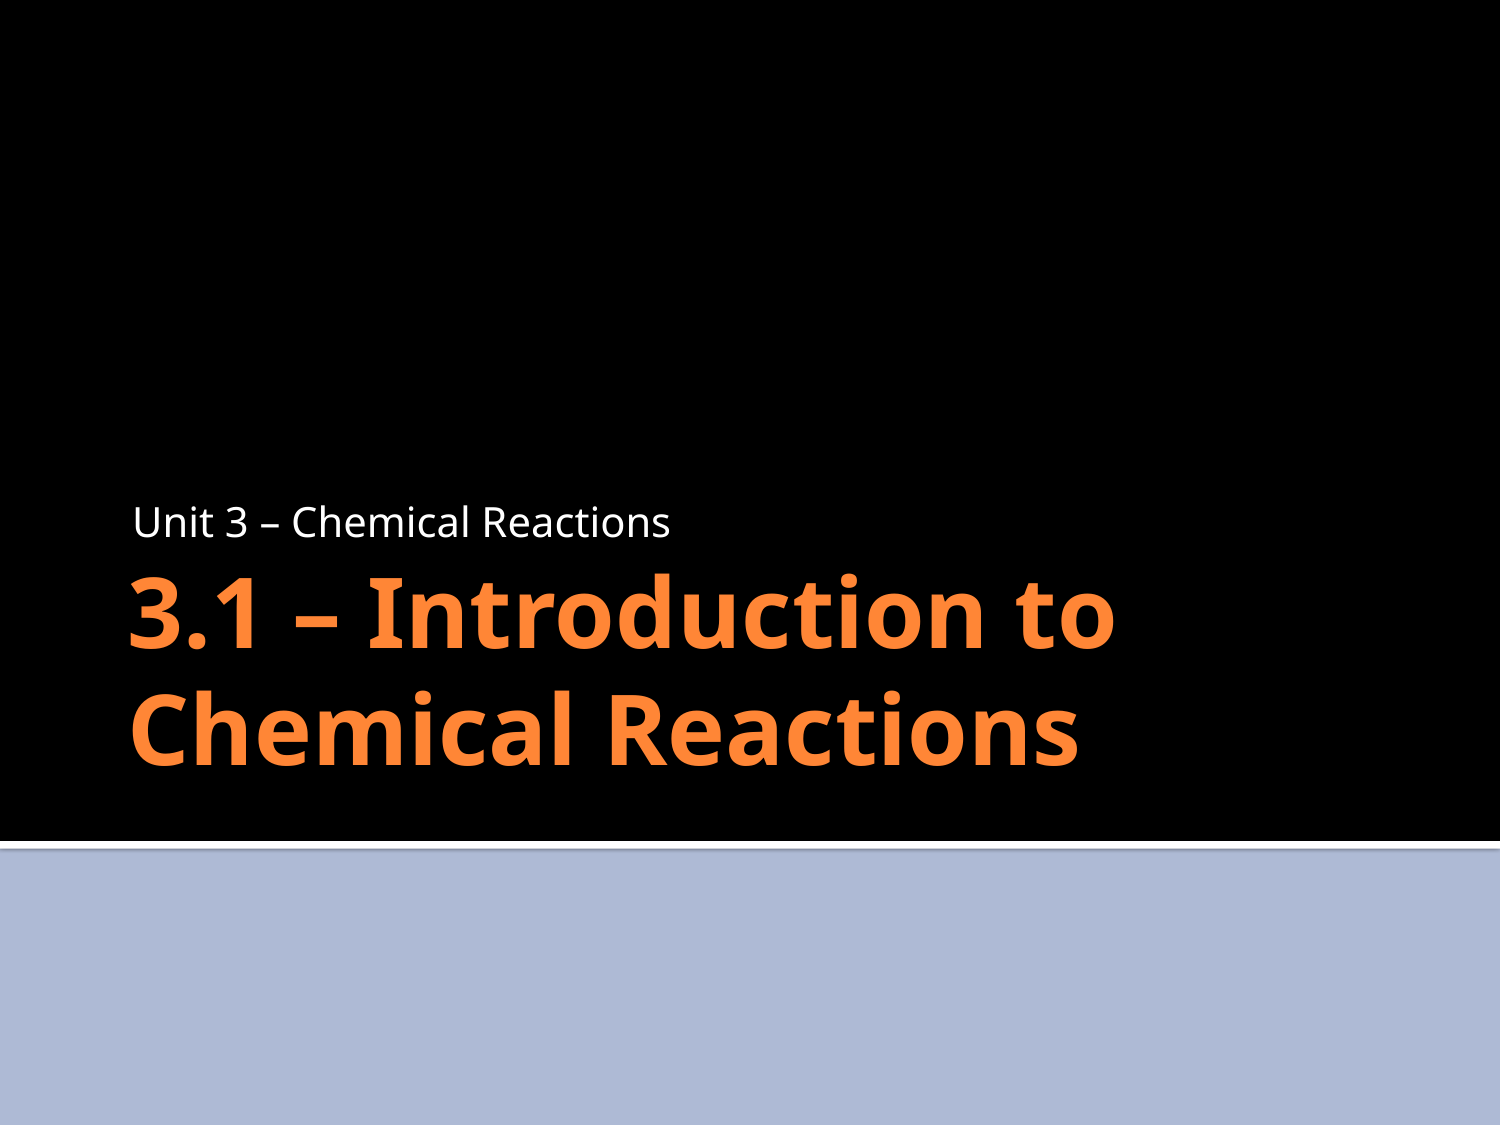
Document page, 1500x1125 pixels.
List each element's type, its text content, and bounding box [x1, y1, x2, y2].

subtitle Unit 3 – Chemical Reactions [112, 299, 1438, 546]
title 3.1 – Introduction to Chemical Reactions [112, 550, 1438, 825]
